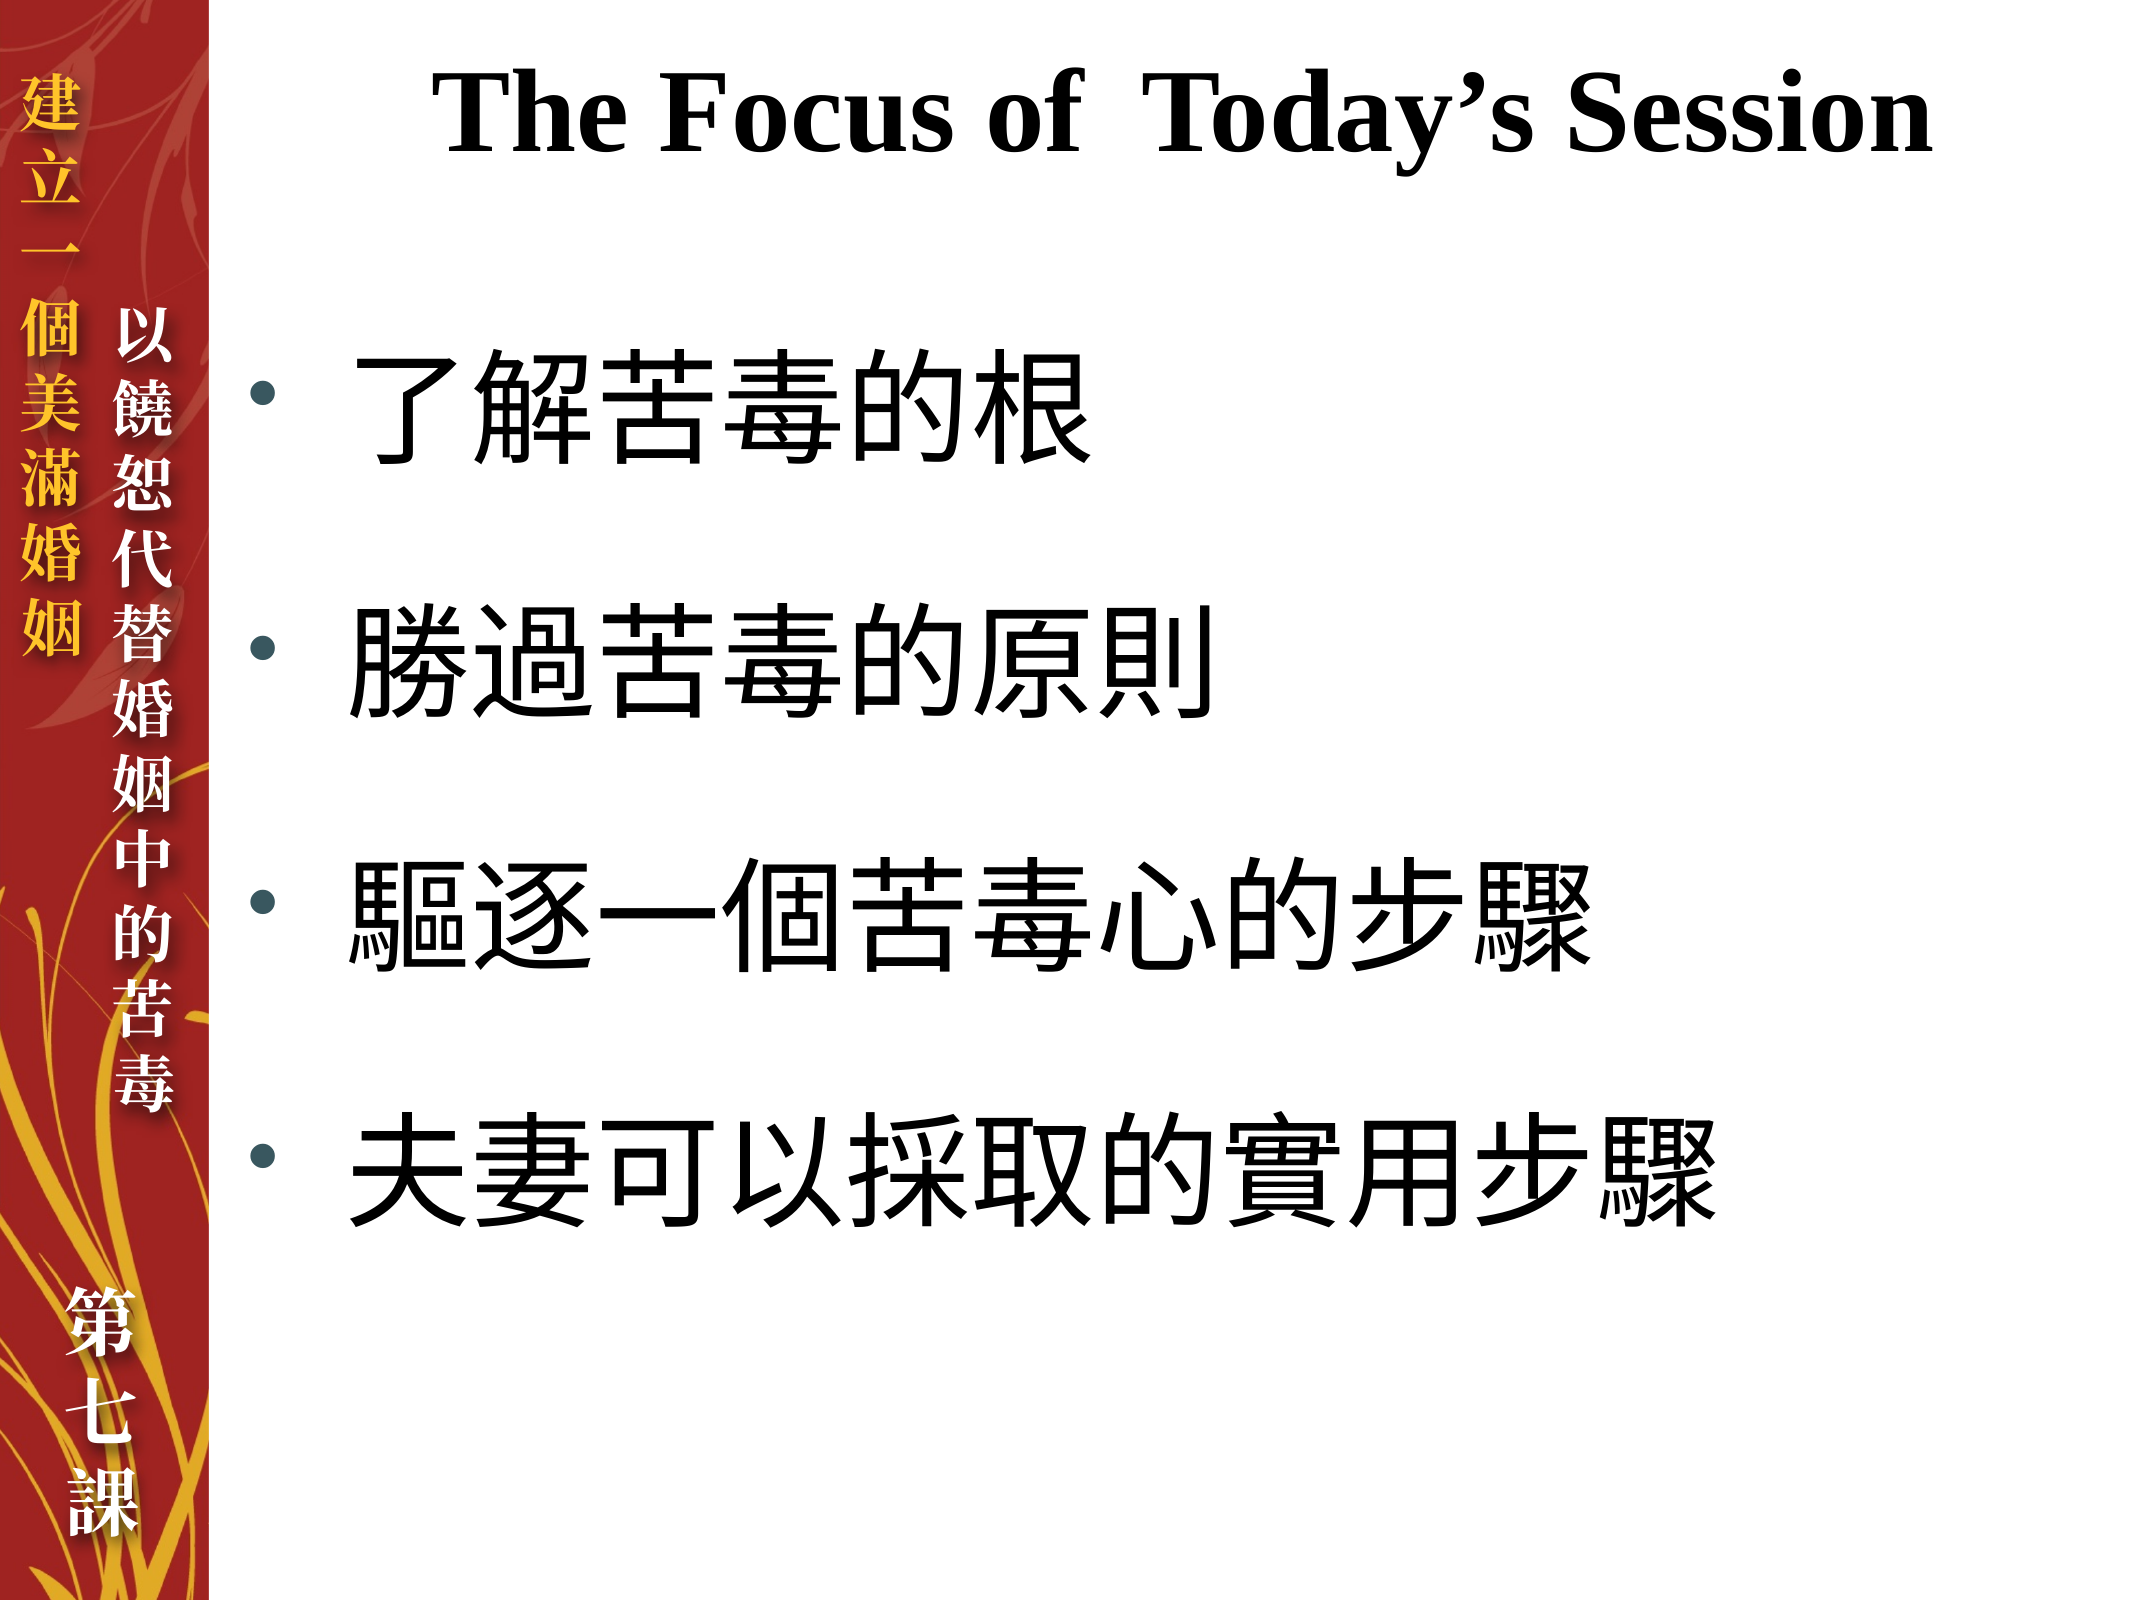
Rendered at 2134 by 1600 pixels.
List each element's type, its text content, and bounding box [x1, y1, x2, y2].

title The Focus of Today’s Session [430, 0, 2134, 215]
list 了解苦毒的根 勝過苦毒的原則 驅逐一個苦毒心的步驟 夫妻可以採取的實用步驟 [239, 290, 2098, 1282]
picture [0, 0, 208, 1600]
